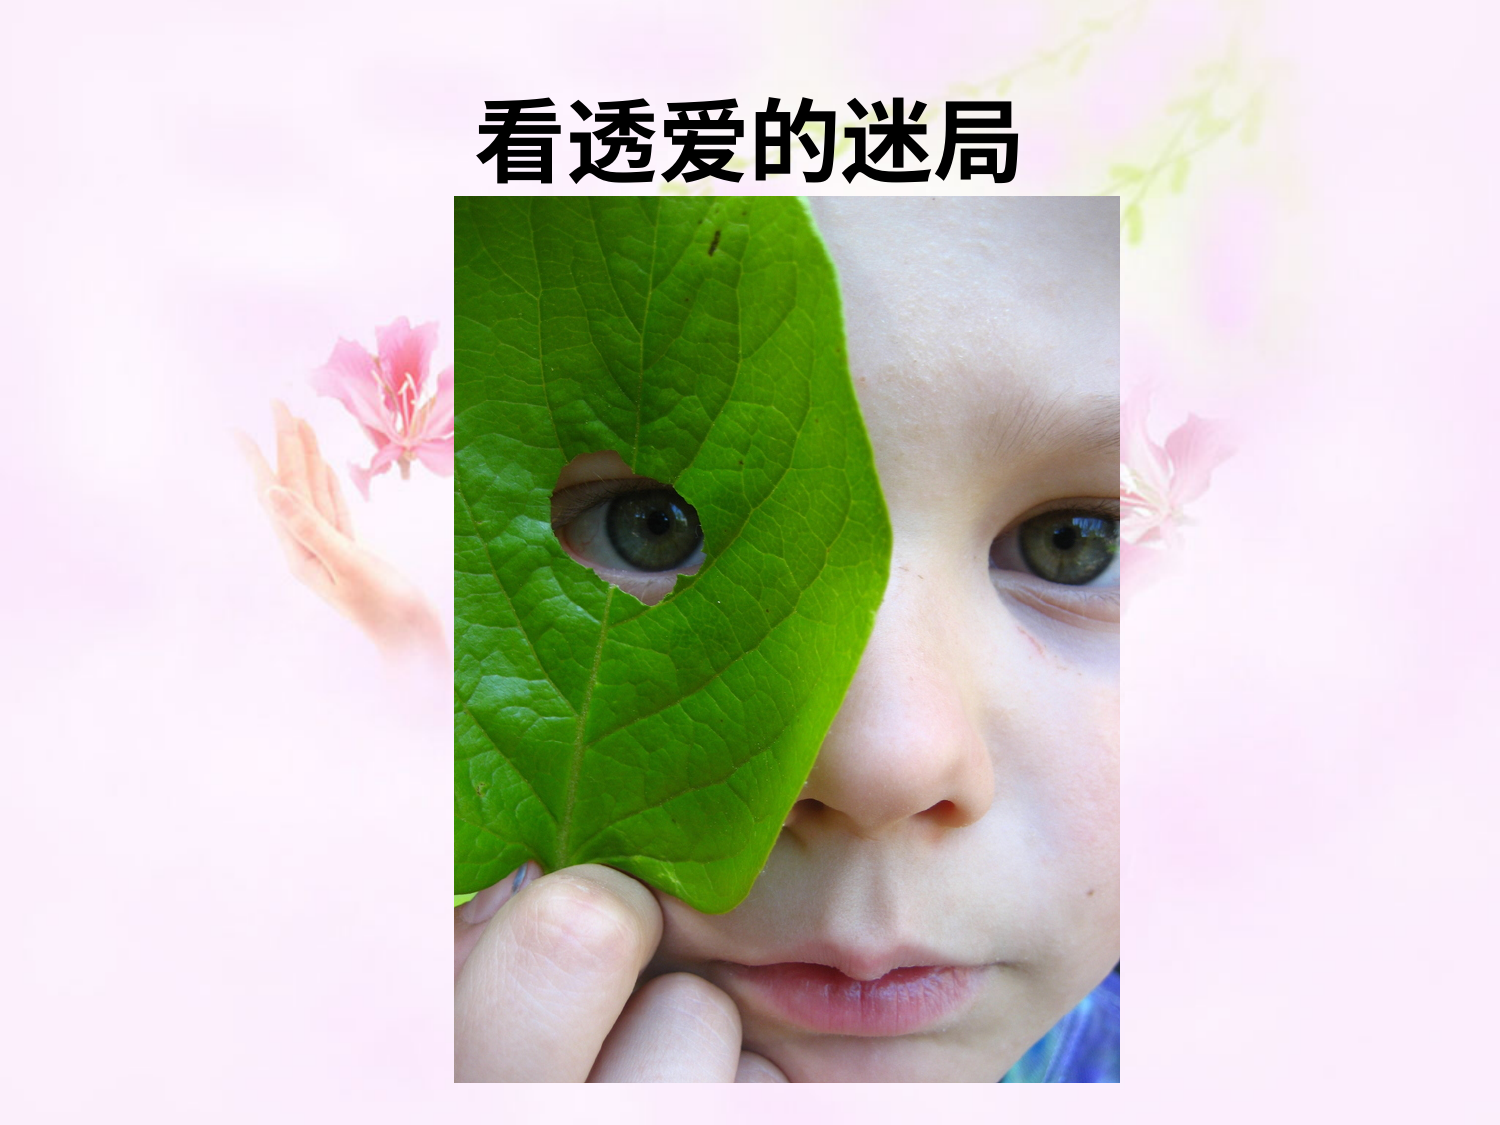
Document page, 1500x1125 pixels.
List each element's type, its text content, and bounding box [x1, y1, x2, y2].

picture [0, 0, 1500, 1125]
title 看透爱的迷局 [74, 44, 1426, 233]
